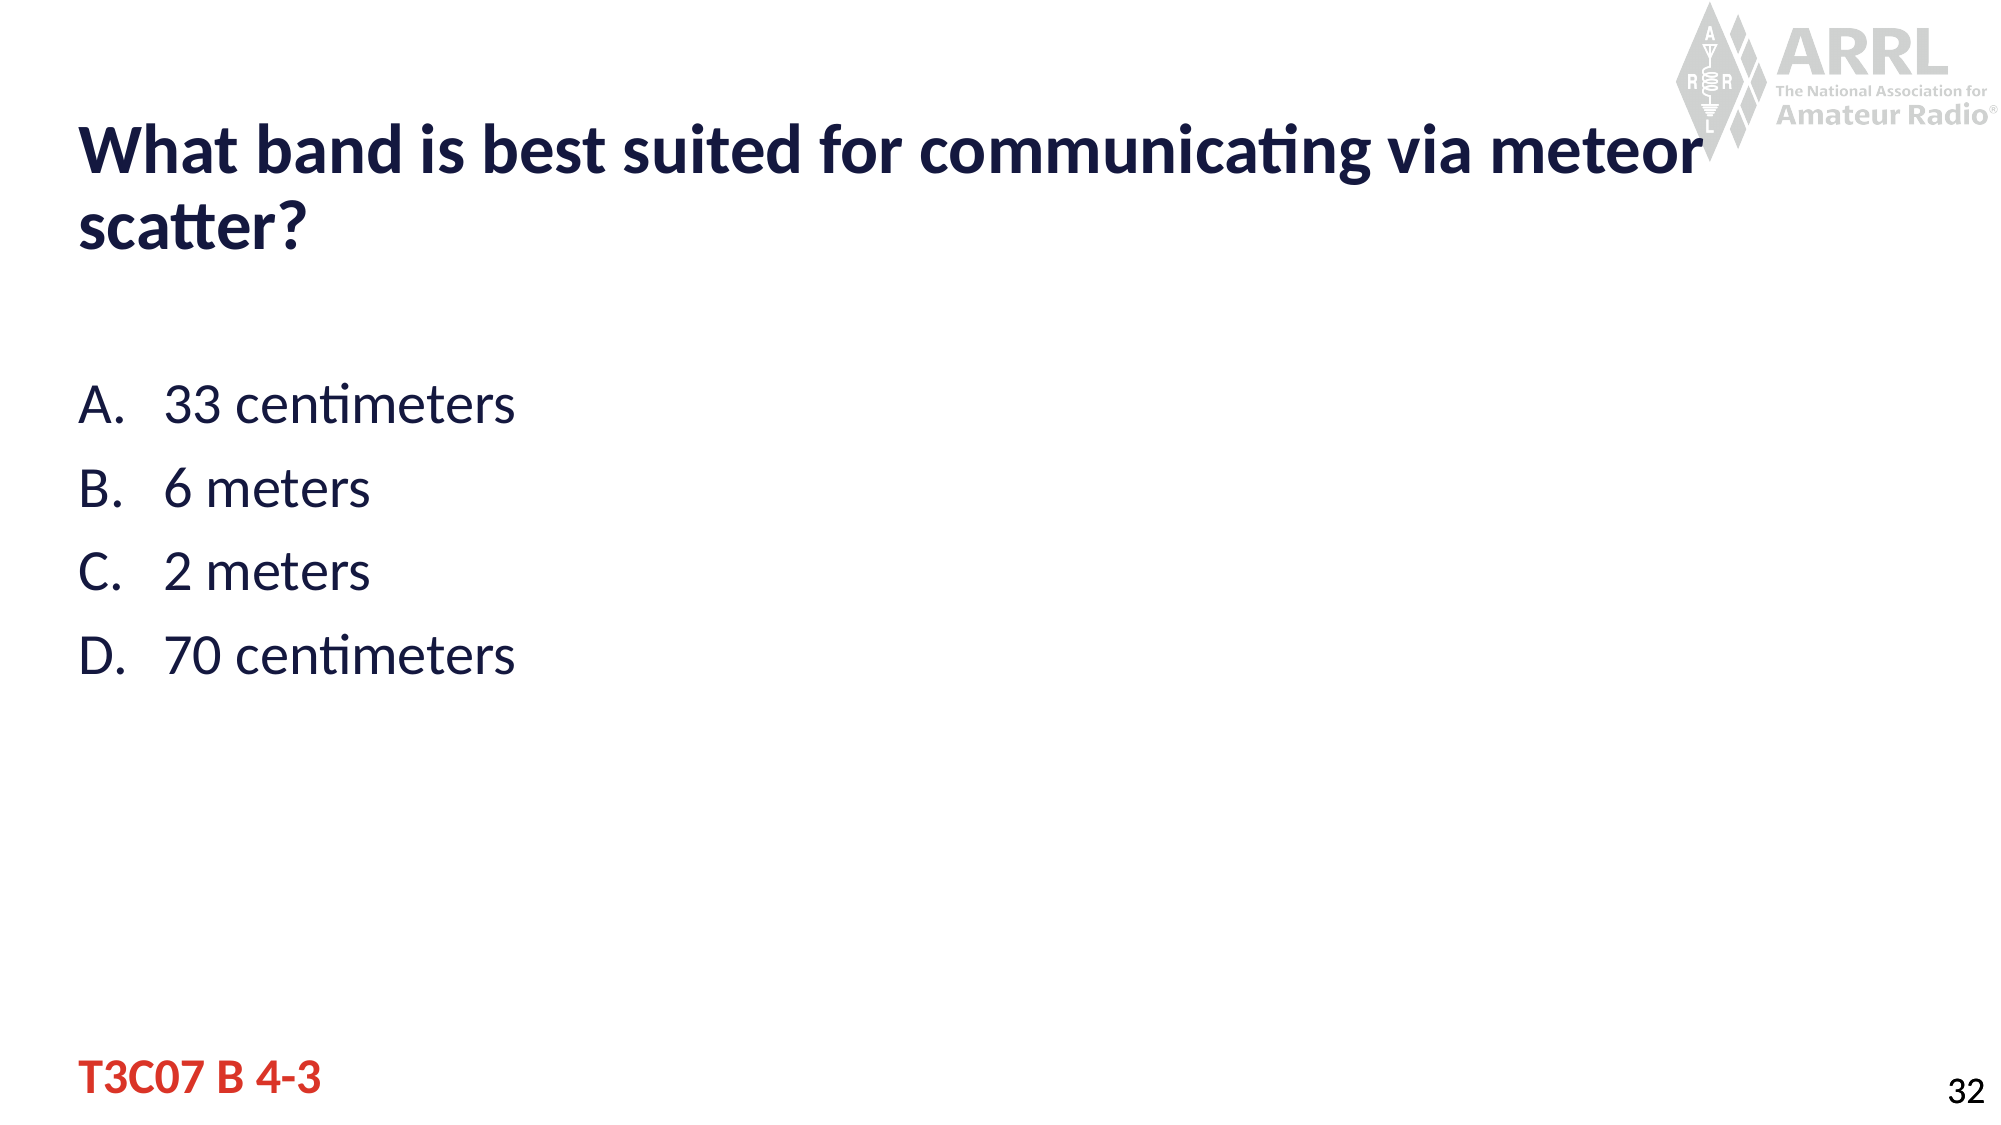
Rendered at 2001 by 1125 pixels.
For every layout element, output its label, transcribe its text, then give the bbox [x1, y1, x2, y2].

title What band is best suited for communicating via meteor scatter? [63, 59, 1863, 318]
picture [1674, 0, 2000, 164]
text_box T3C07 B 4-3 [63, 1036, 921, 1112]
list 33 centimeters 6 meters 2 meters 70 centimeters [63, 365, 1863, 989]
